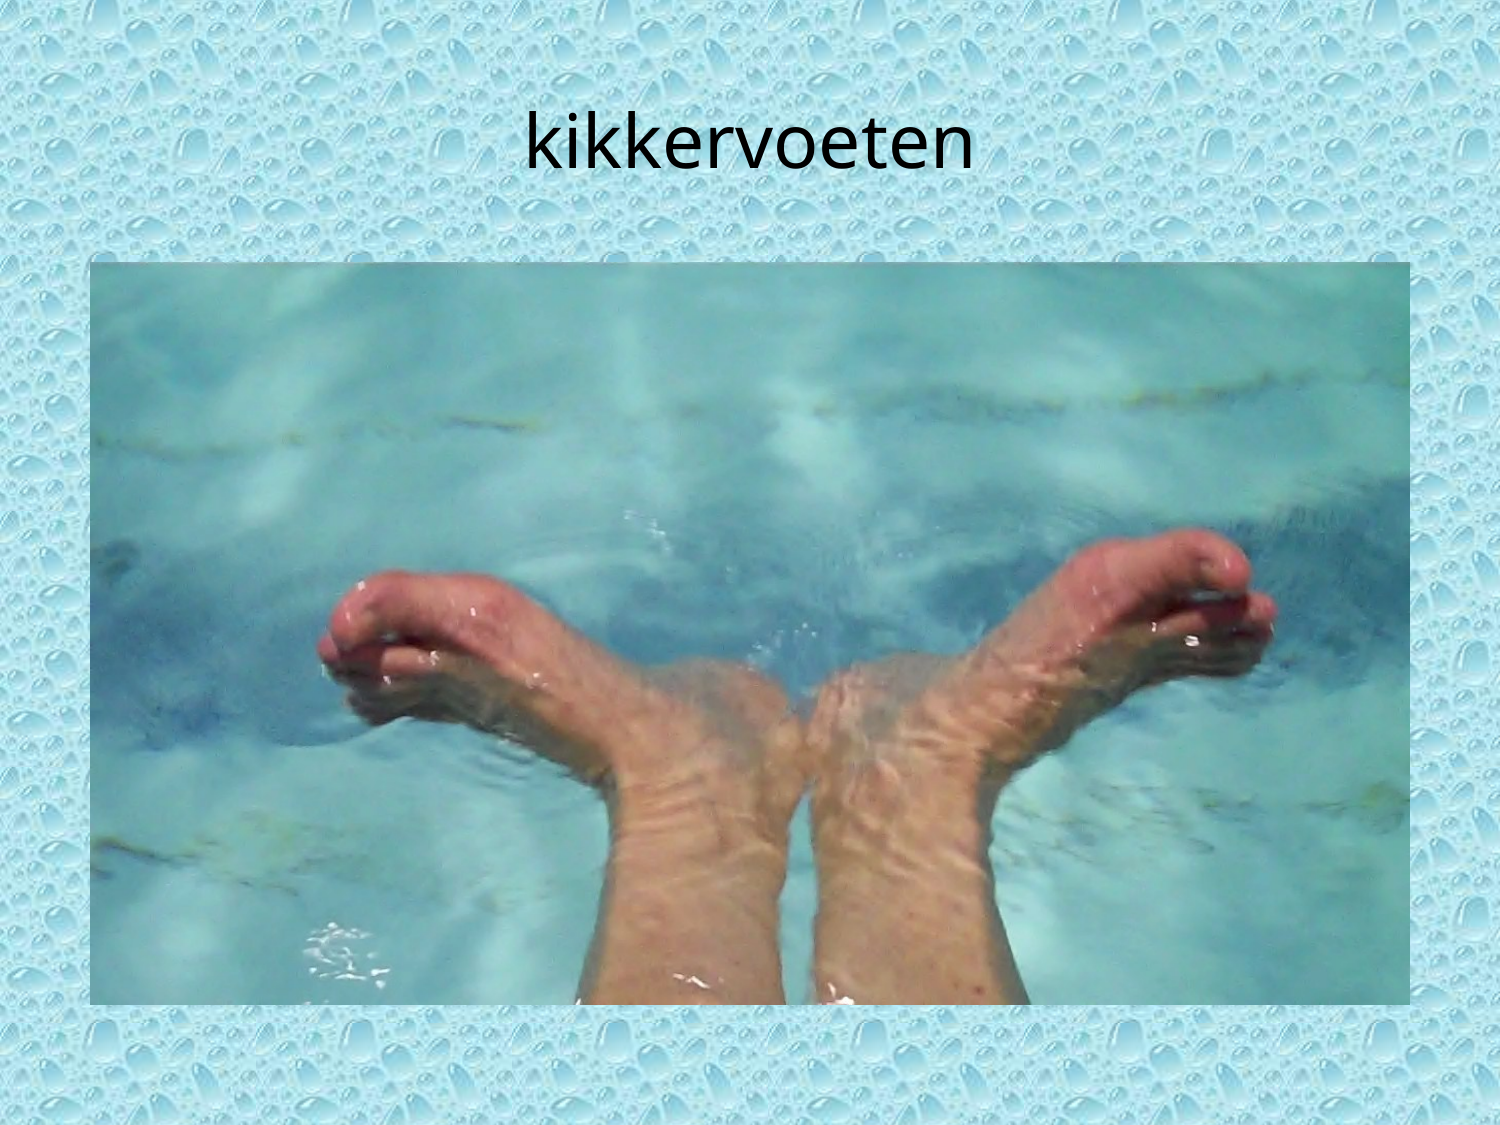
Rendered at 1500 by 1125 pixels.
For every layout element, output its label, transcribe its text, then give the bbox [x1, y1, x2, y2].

title kikkervoeten [74, 44, 1426, 233]
picture [0, 0, 1500, 1125]
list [89, 262, 1411, 1006]
